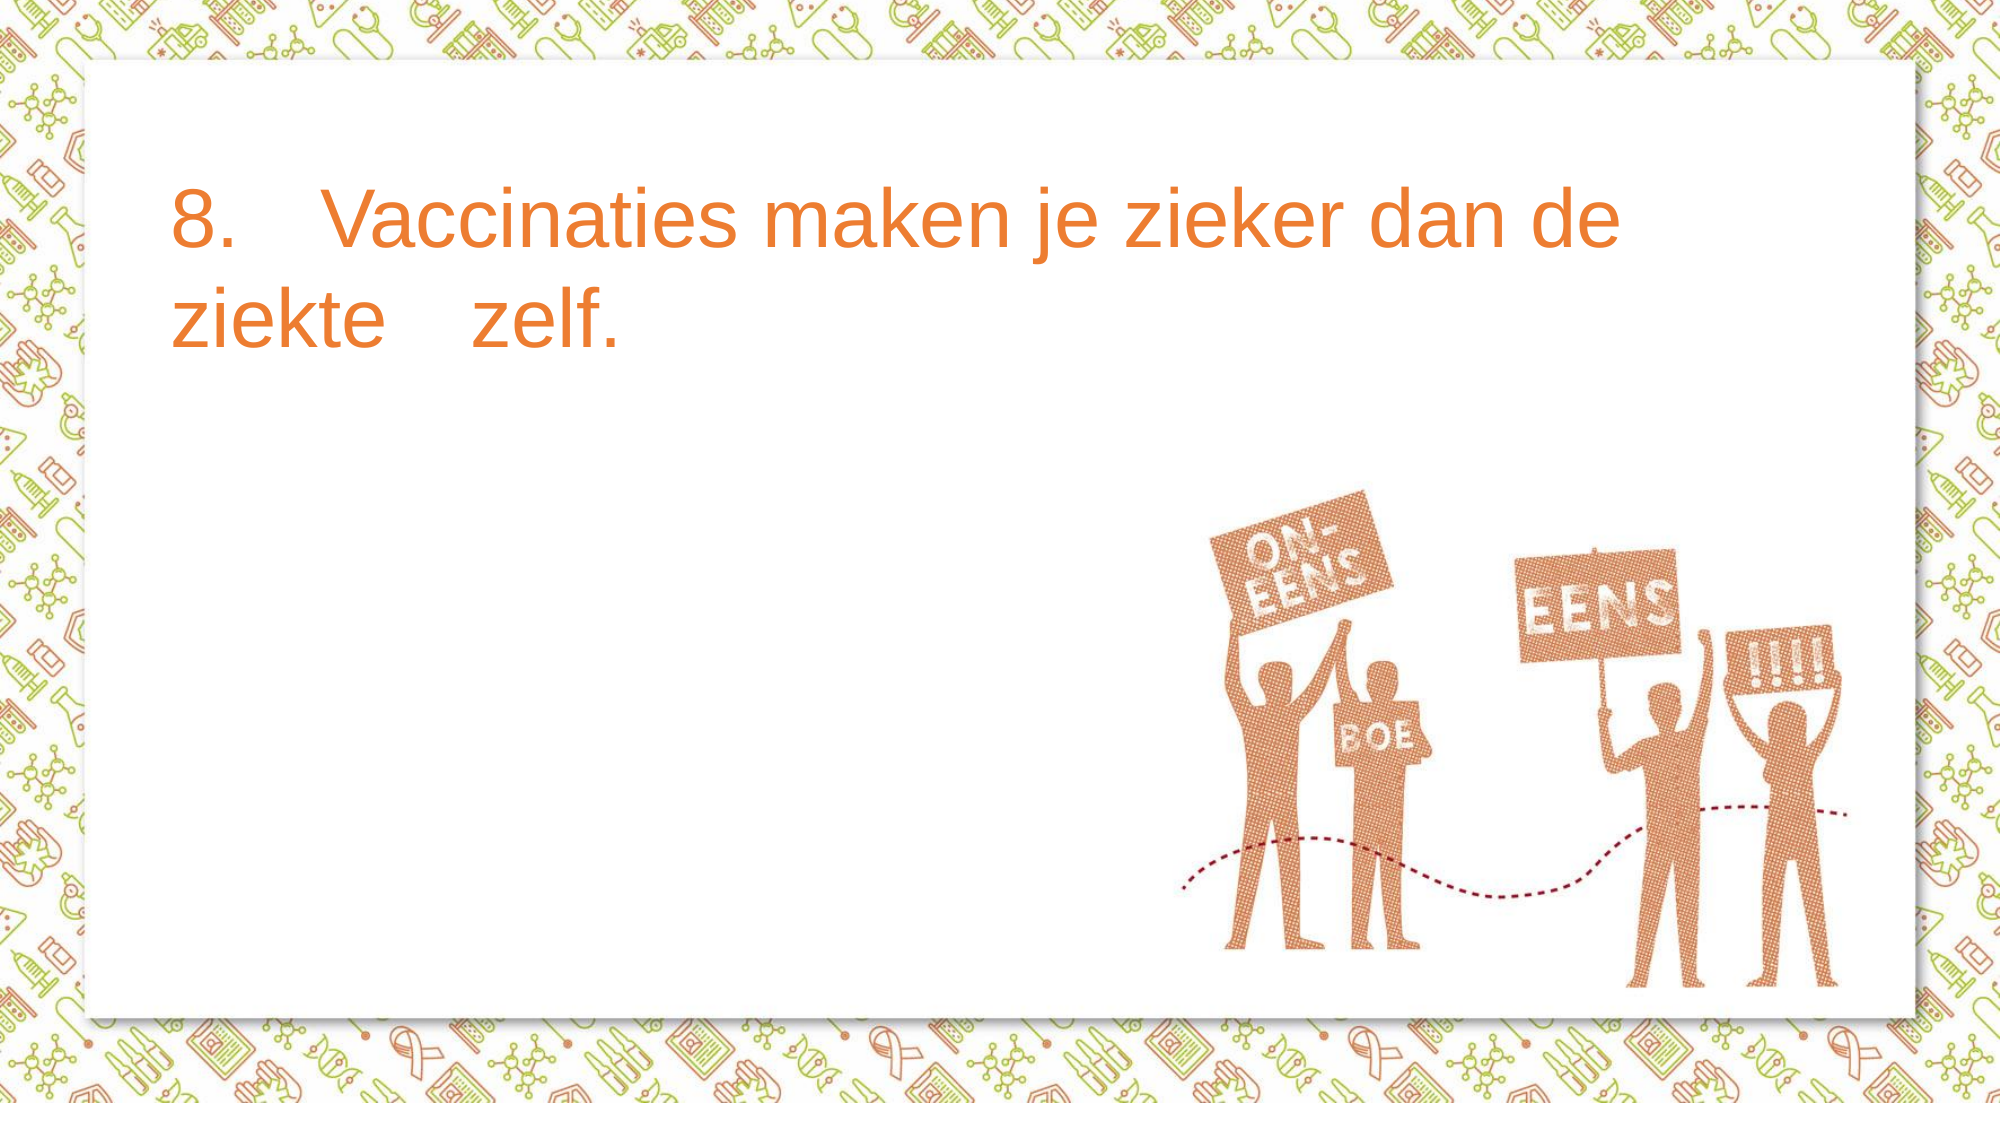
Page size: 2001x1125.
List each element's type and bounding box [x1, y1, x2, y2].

list [0, 0, 2000, 1103]
